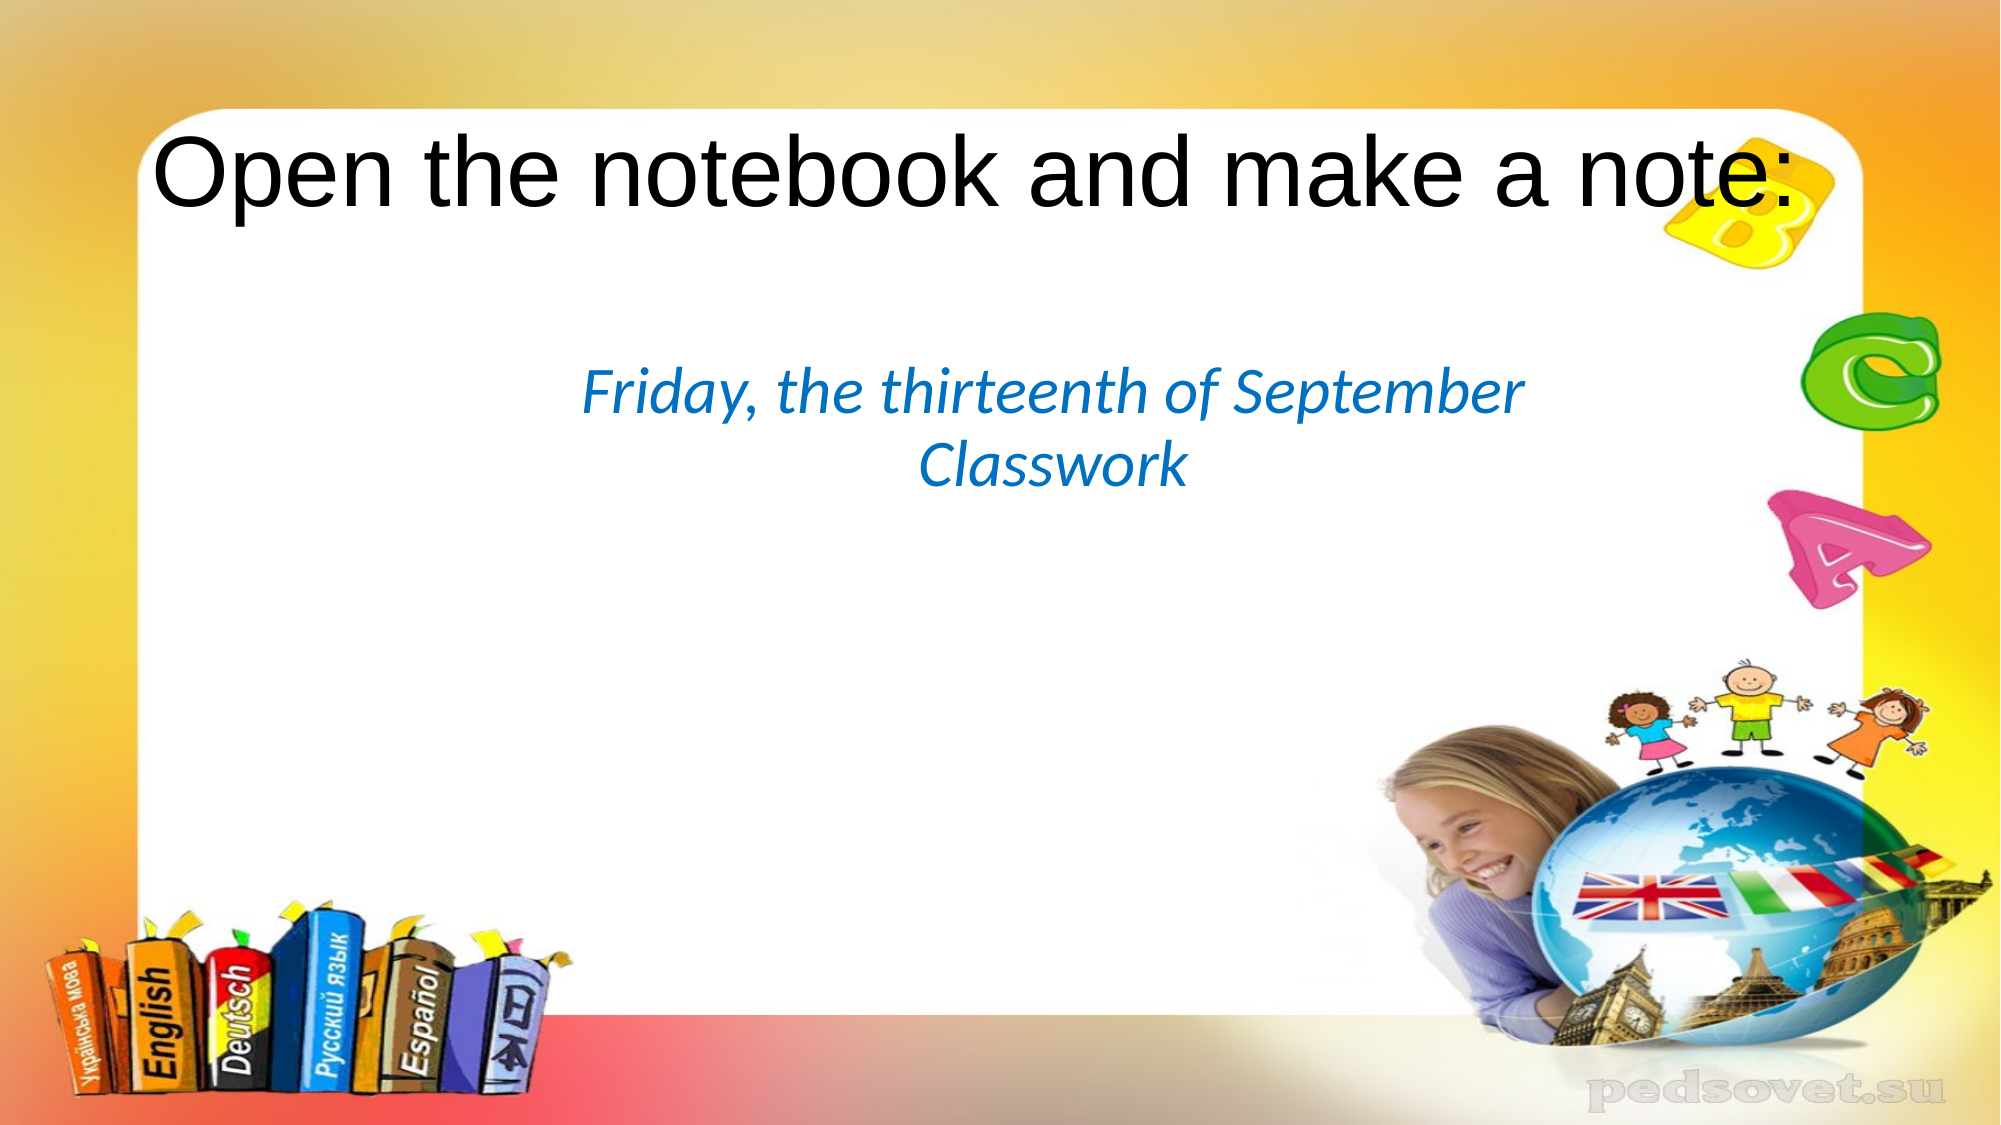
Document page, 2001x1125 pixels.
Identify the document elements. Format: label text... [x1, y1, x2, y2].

picture [0, 0, 2001, 1125]
title Open the notebook and make a note: [136, 83, 1862, 236]
list Friday, the thirteenth of September Classwork [191, 348, 1917, 595]
